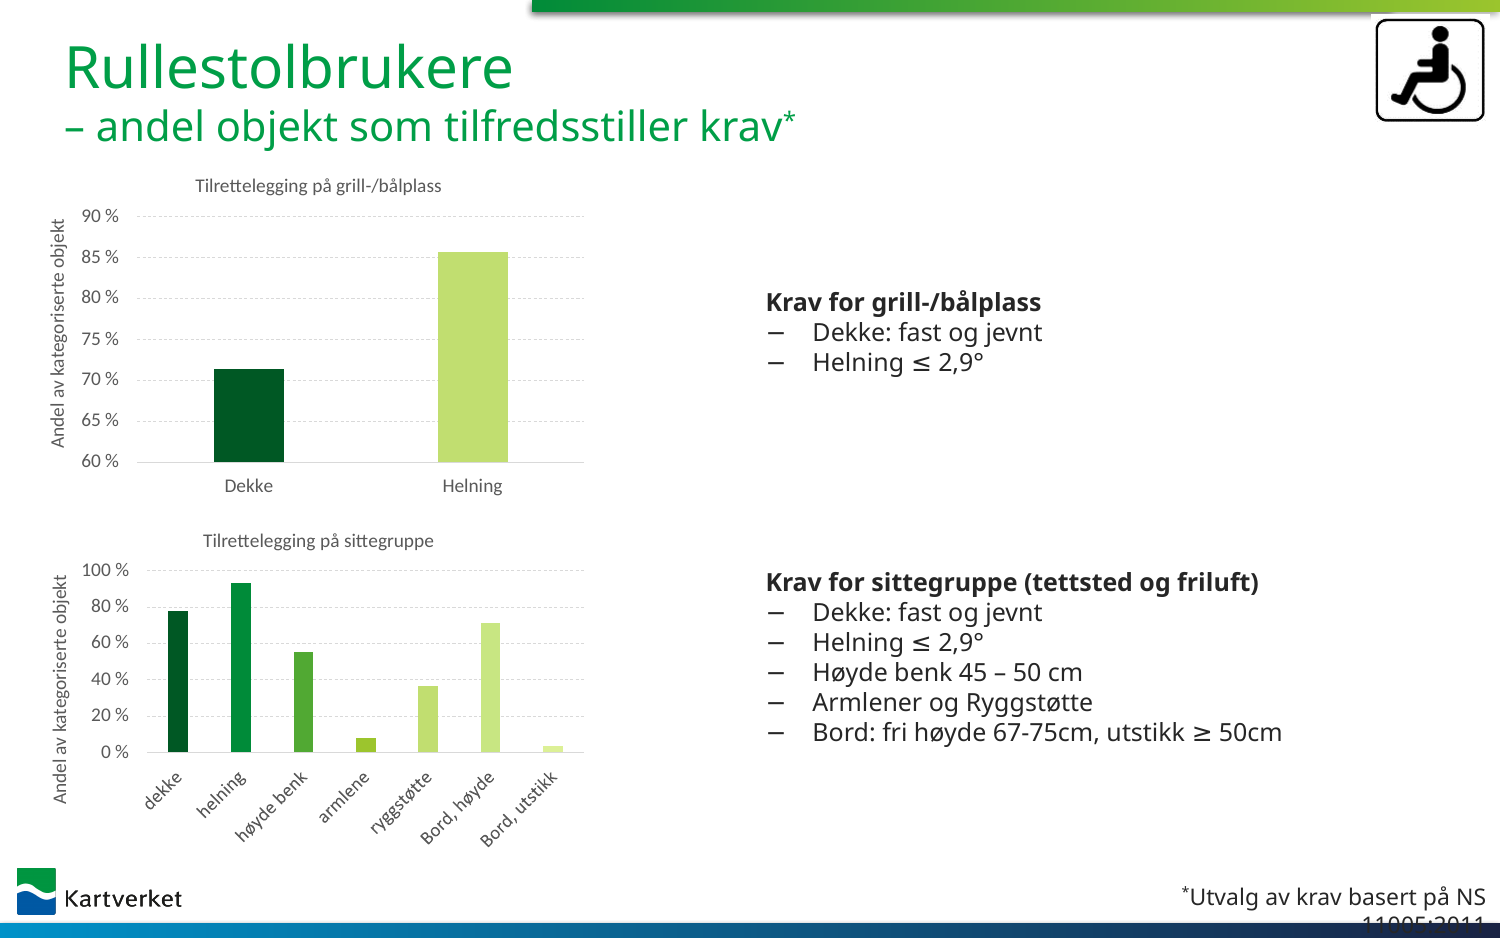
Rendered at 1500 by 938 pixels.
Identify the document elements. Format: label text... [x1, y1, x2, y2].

text_box Rullestolbrukere – andel objekt som tilfredsstiller krav* [49, 14, 1431, 158]
text_box Krav for grill-/bålplass Dekke: fast og jevnt Helning ≤ 2,9° [750, 279, 1452, 384]
text_box *Utvalg av krav basert på NS 11005:2011 [1068, 873, 1500, 938]
picture [1371, 13, 1491, 127]
picture [41, 520, 596, 859]
picture [41, 166, 596, 505]
text_box Krav for sittegruppe (tettsted og friluft) Dekke: fast og jevnt Helning ≤ 2,9° Høyde benk 45 – 50 cm Armlener og Ryggstøtte Bord: fri høyde 67-75cm, utstikk ≥ 50cm [750, 559, 1500, 754]
